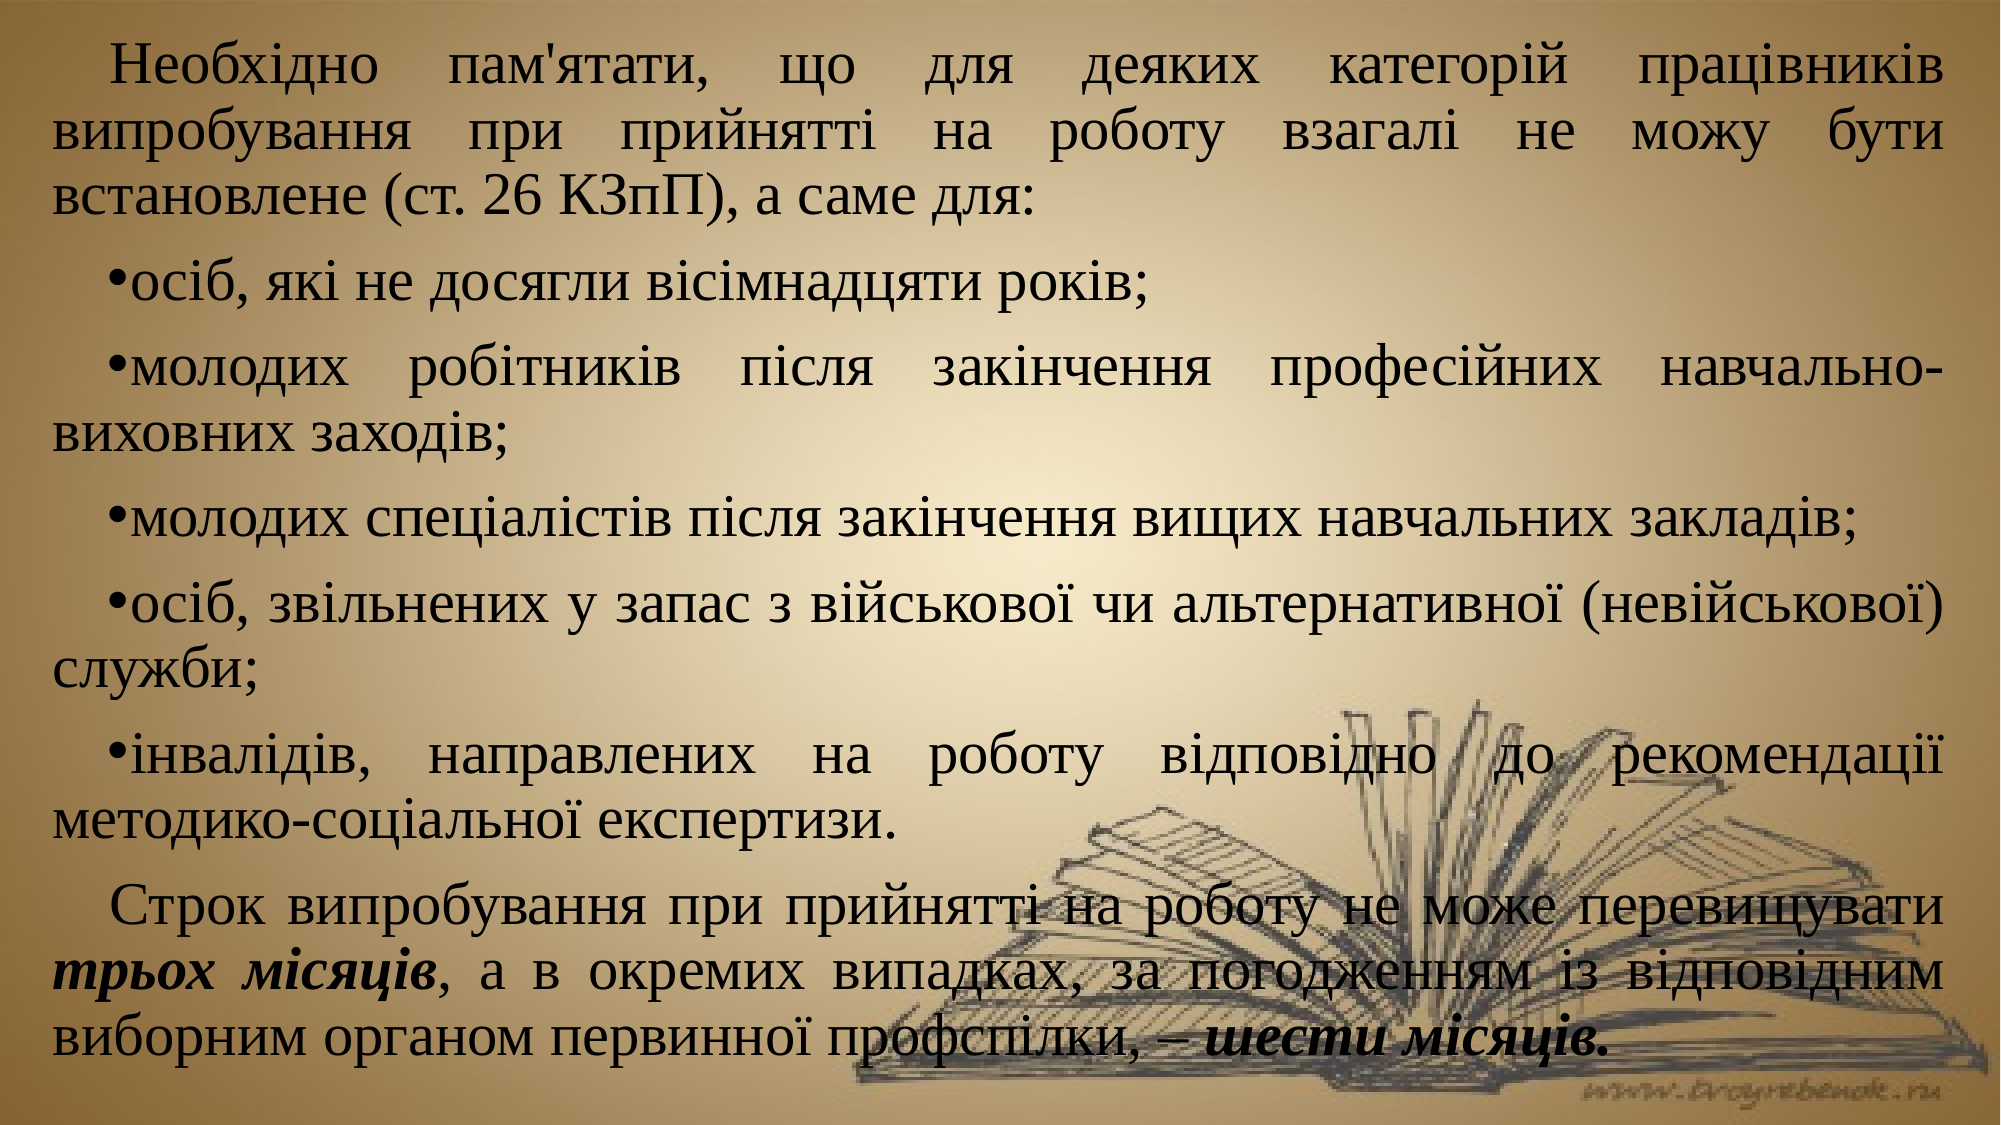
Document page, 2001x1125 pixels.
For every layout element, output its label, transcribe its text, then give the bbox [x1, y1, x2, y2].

list Необхідно пам'ятати, що для деяких категорій працівників випробування при прийнятті на роботу взагалі не можу бути встановлене (ст. 26 КЗпП), а саме для: осіб, які не досягли вісімнадцяти років; молодих робітників після закінчення професійних навчально-виховних заходів; молодих спеціалістів після закінчення вищих навчальних закладів; осіб, звільнених у запас з військової чи альтернативної (невійськової) служби; інвалідів, направлених на роботу відповідно до рекомендації методико-соціальної експертизи. Строк випробування при прийнятті на роботу не може перевищувати трьох місяців, а в окремих випадках, за погодженням із відповідним виборним органом первинної профспілки, – шести місяців. [37, 24, 1961, 1091]
picture [0, 0, 2001, 1125]
